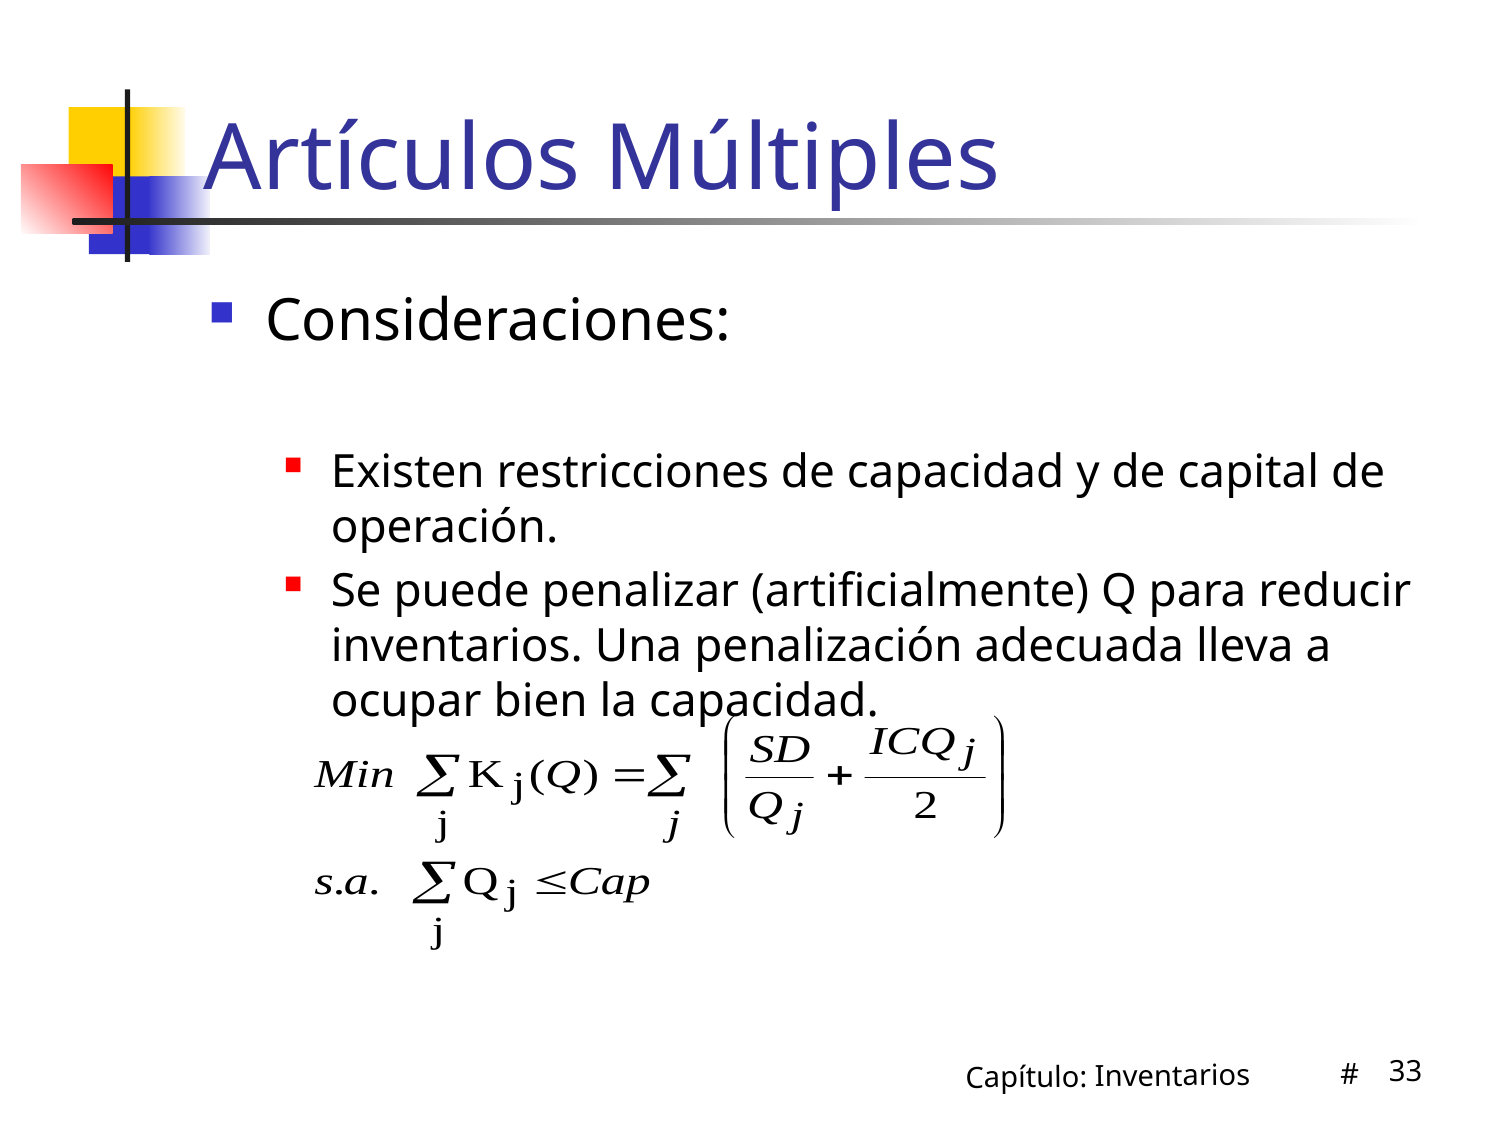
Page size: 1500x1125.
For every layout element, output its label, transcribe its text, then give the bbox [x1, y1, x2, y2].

list Consideraciones: Existen restricciones de capacidad y de capital de operación. Se puede penalizar (artificialmente) Q para reducir inventarios. Una penalización adecuada lleva a ocupar bien la capacidad. [193, 274, 1470, 1007]
slide_number 33 [1124, 1024, 1438, 1101]
title Artículos Múltiples [188, 27, 1468, 216]
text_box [306, 709, 1019, 957]
footer Capítulo: Inventarios # [923, 1028, 1402, 1108]
